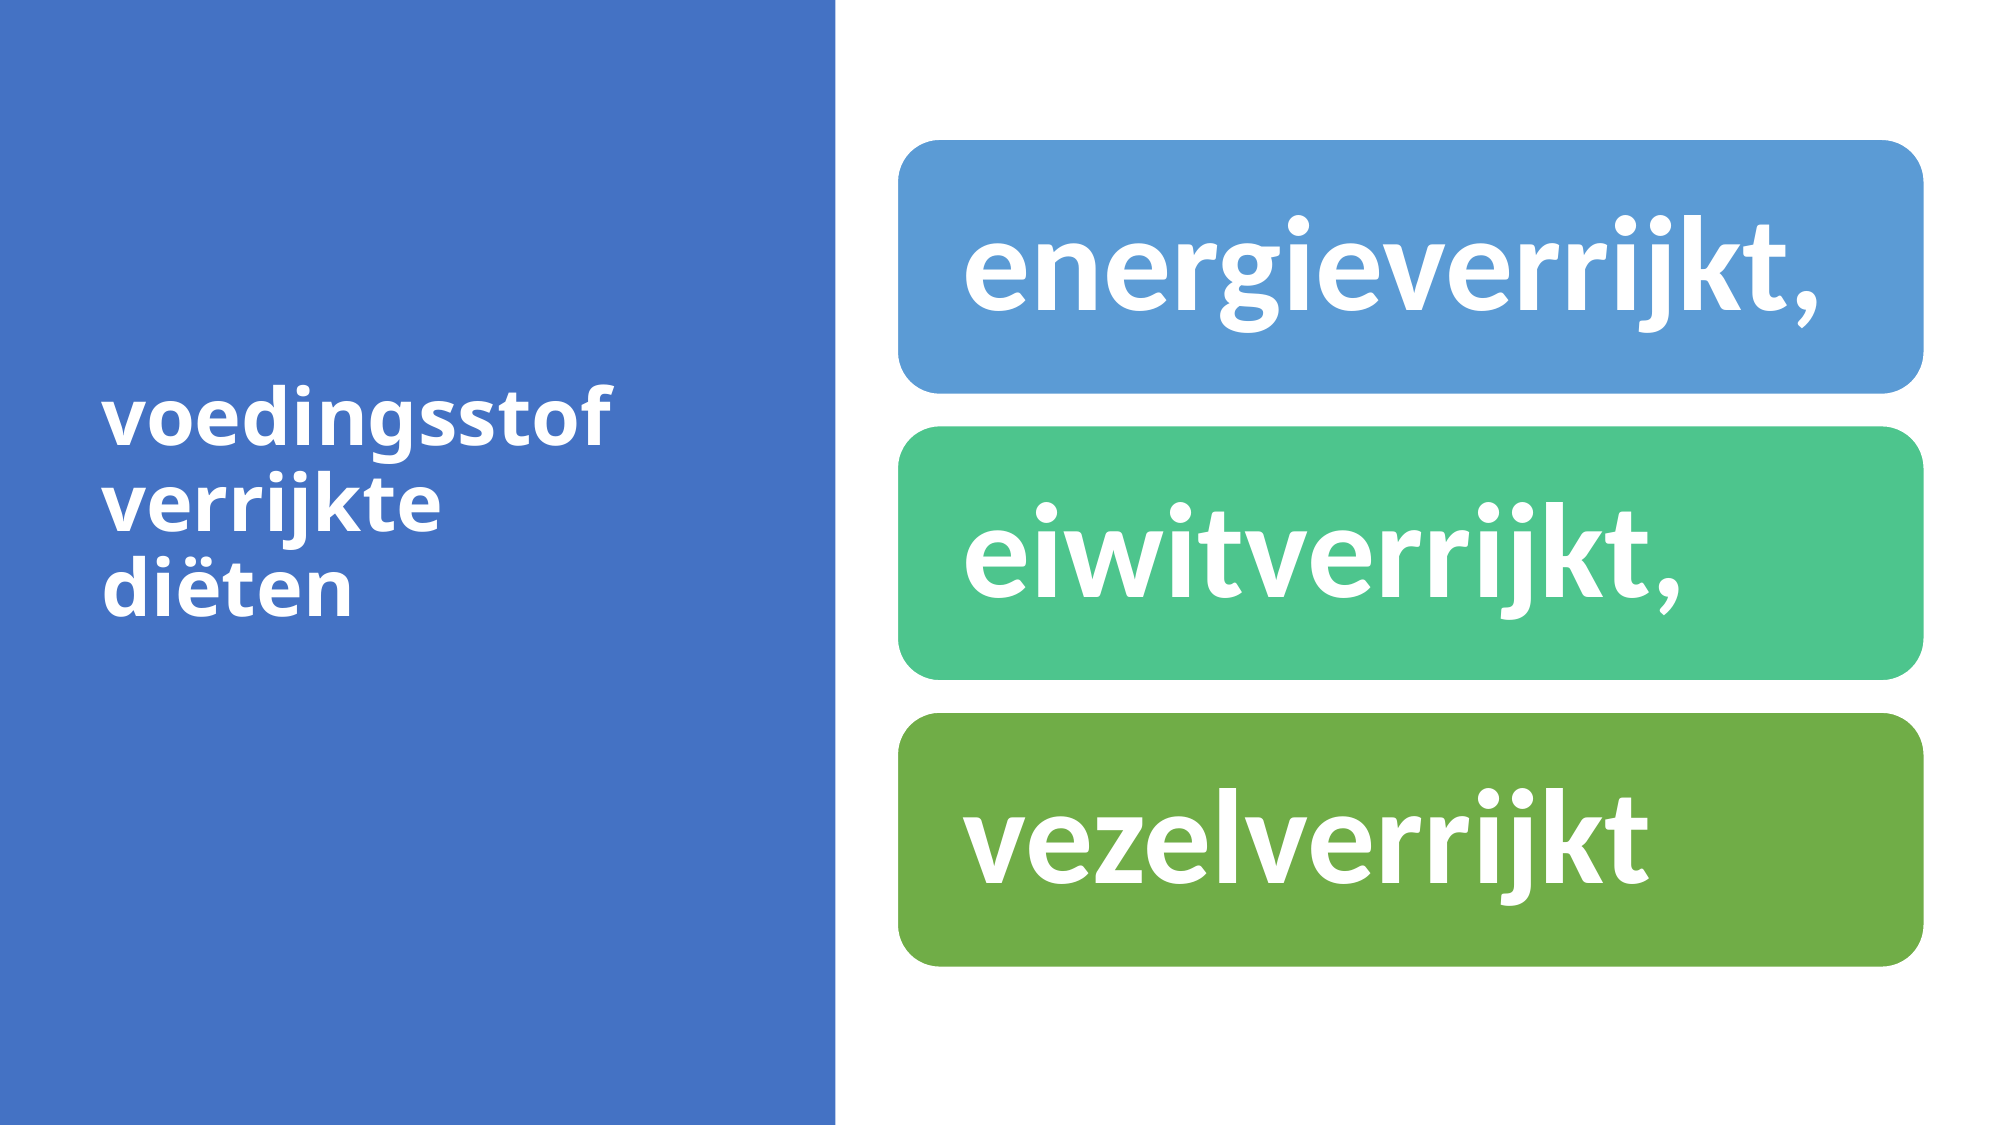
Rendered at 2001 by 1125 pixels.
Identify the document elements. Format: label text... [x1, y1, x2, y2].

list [897, 101, 1925, 1005]
title voedingsstof verrijkte diëten [86, 101, 711, 1005]
text_box [0, 0, 836, 1125]
